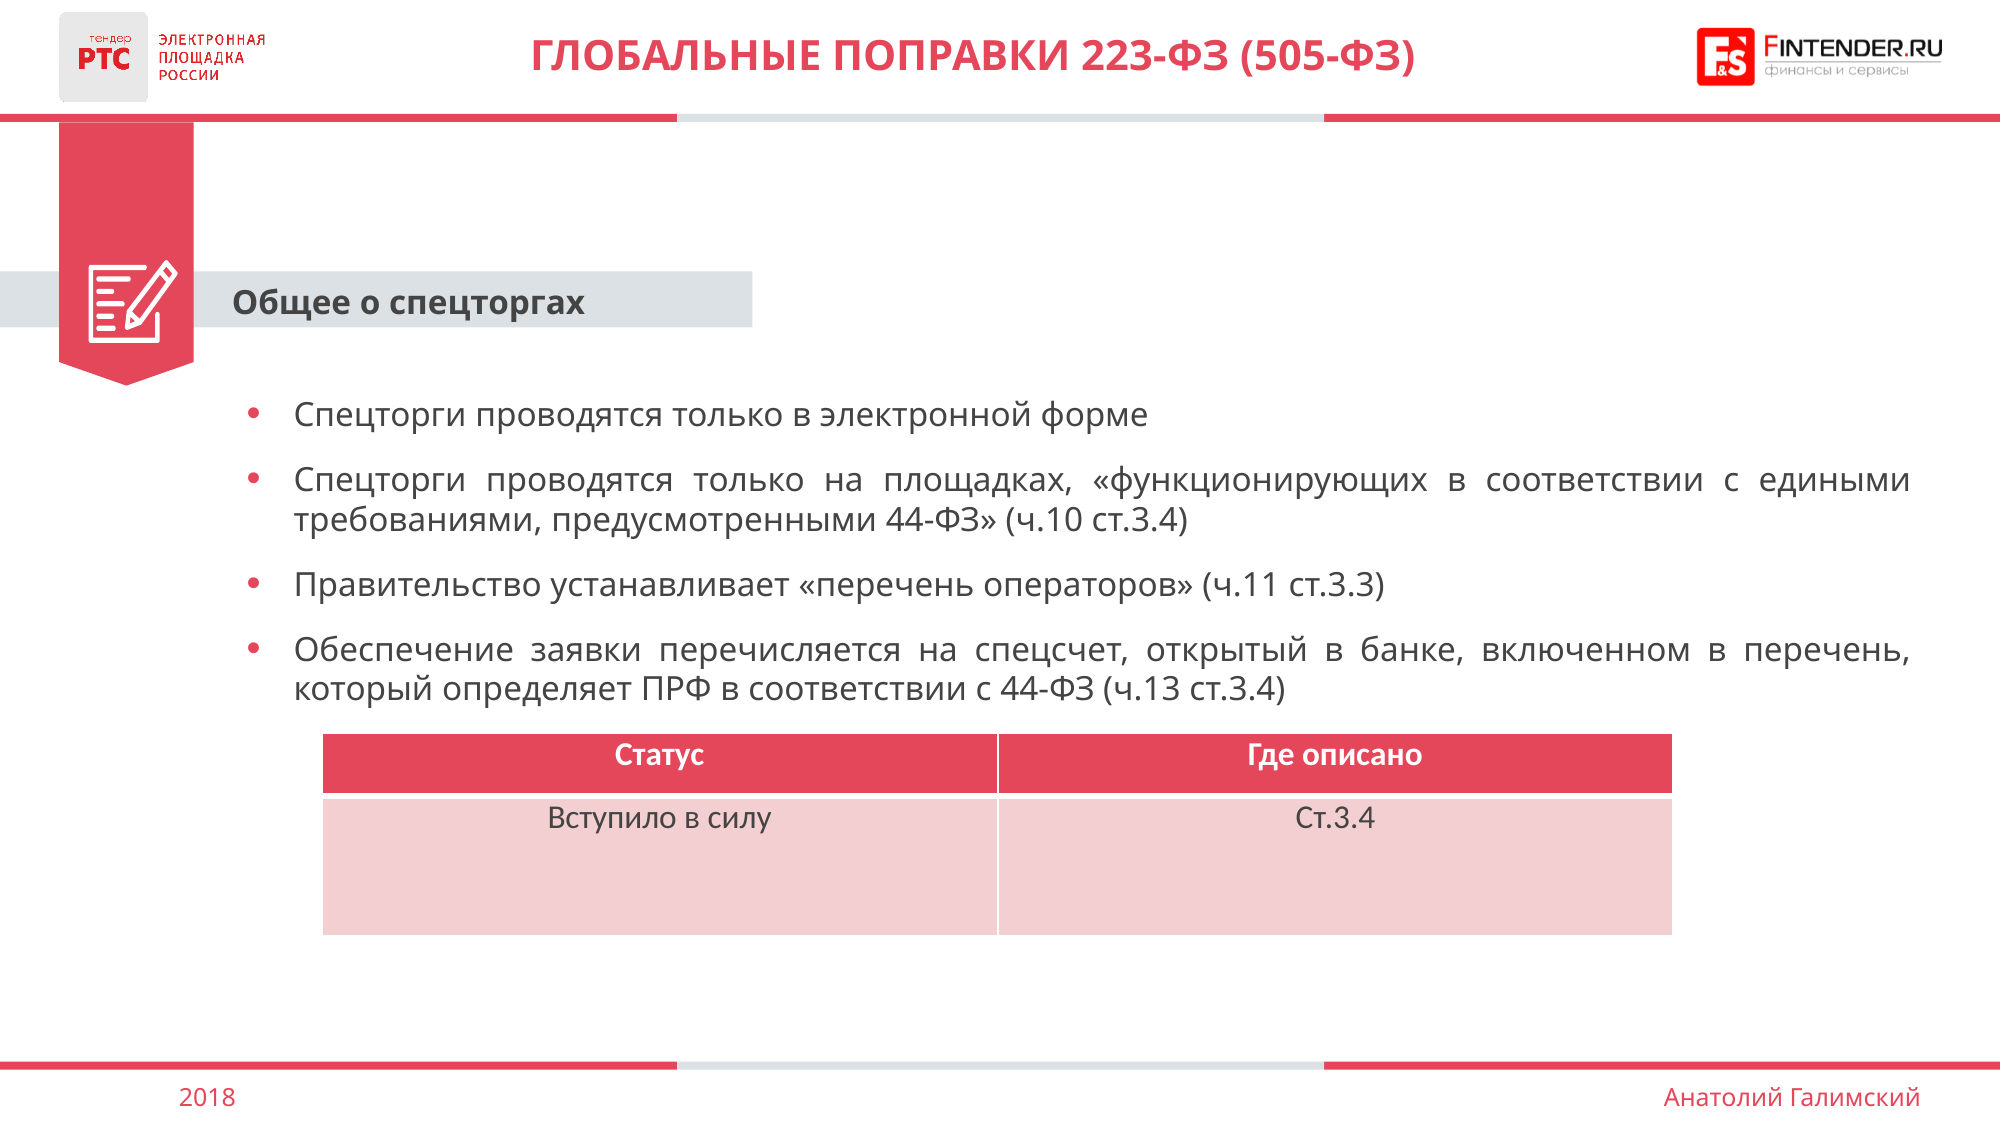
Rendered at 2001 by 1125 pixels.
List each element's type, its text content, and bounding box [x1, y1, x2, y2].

text_box [88, 264, 160, 343]
table_header Статус [323, 734, 997, 793]
table_cell Ст.3.4 [999, 799, 1672, 935]
table_cell Вступило в силу [323, 799, 997, 935]
picture [59, 12, 265, 102]
text_box Анатолий Галимский [1584, 1073, 2000, 1119]
text_box [0, 270, 58, 328]
text_box [124, 260, 178, 330]
table_header Где описано [999, 734, 1672, 793]
text_box Общее о спецторгах [231, 281, 960, 322]
text_box 2018 [0, 1073, 415, 1119]
text_box [58, 121, 195, 387]
title ГЛОБАЛЬНЫЕ ПОПРАВКИ 223-фз (505-фз) [294, 0, 1652, 114]
text_box [195, 270, 753, 328]
text_box Спецторги проводятся только в электронной форме Спецторги проводятся только на площадках, «функционирующих в соответствии с едиными требованиями, предусмотренными 44-ФЗ» (ч.10 ст.3.4) Правительство устанавливает «перечень операторов» (ч.11 ст.3.3) Обеспечение заявки перечисляется на спецсчет, открытый в банке, включенном в перечень, который определяет ПРФ в соответствии с 44-ФЗ (ч.13 ст.3.4) [231, 385, 1929, 780]
picture [1696, 18, 1942, 95]
